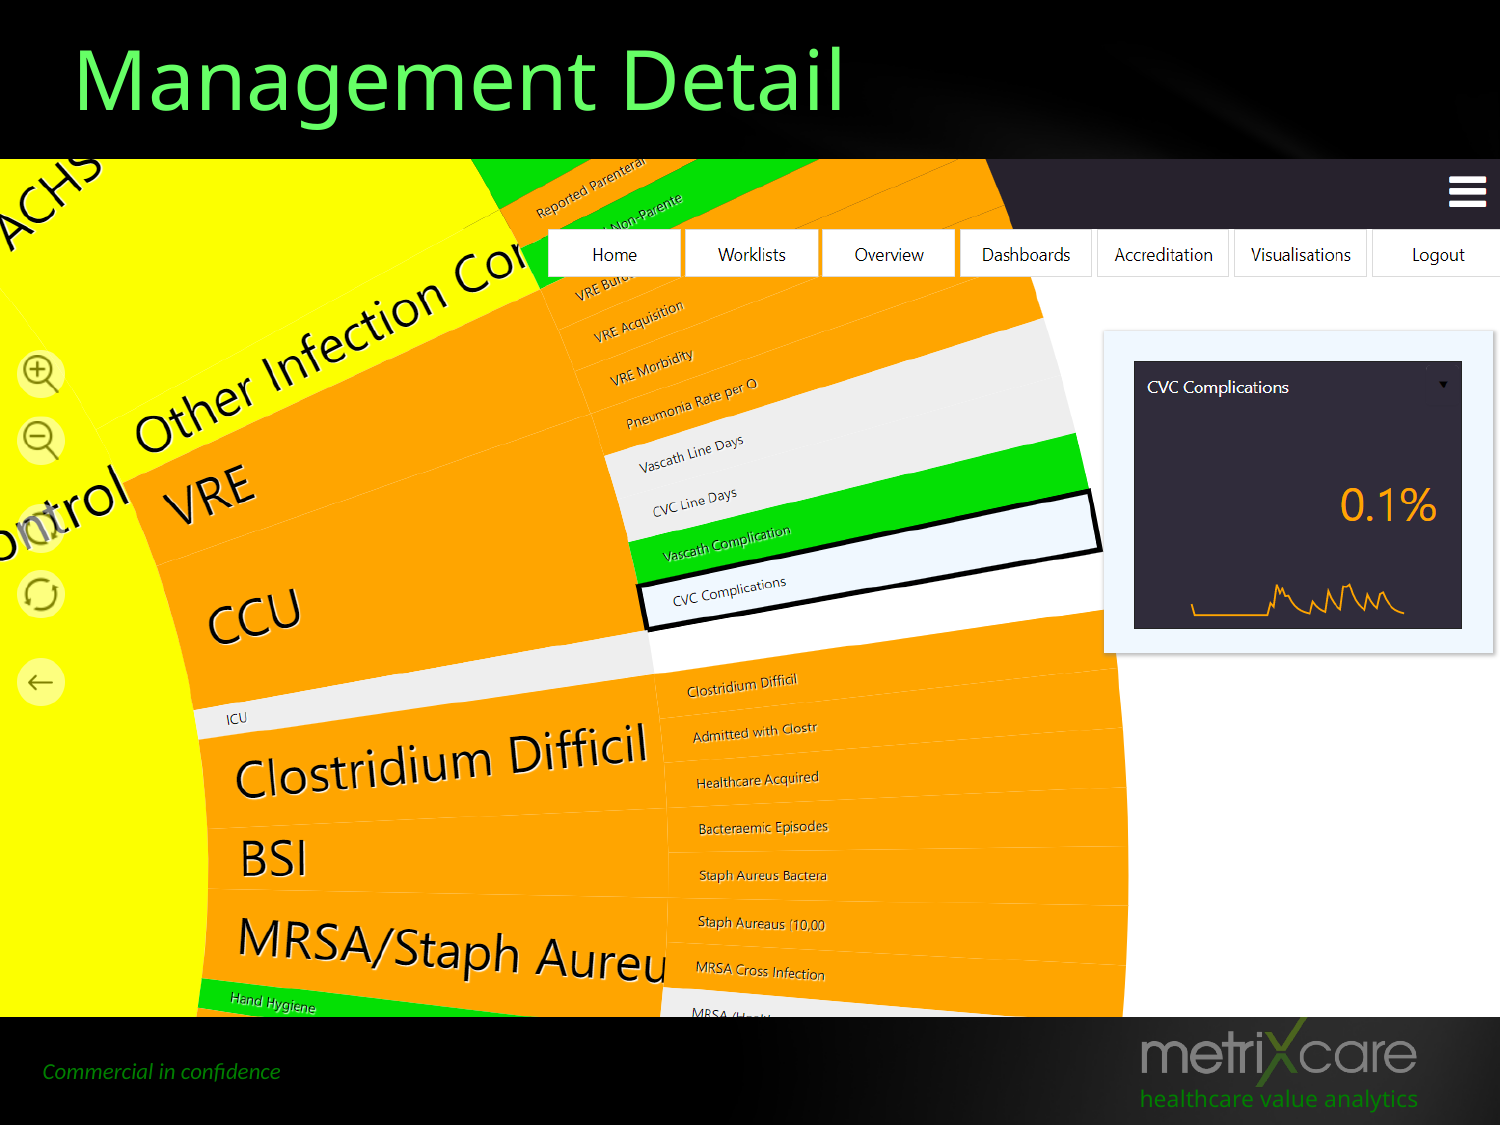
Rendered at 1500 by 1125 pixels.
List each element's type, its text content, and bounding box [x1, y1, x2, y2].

title Management Detail [57, 19, 1318, 135]
picture [0, 159, 1500, 1094]
